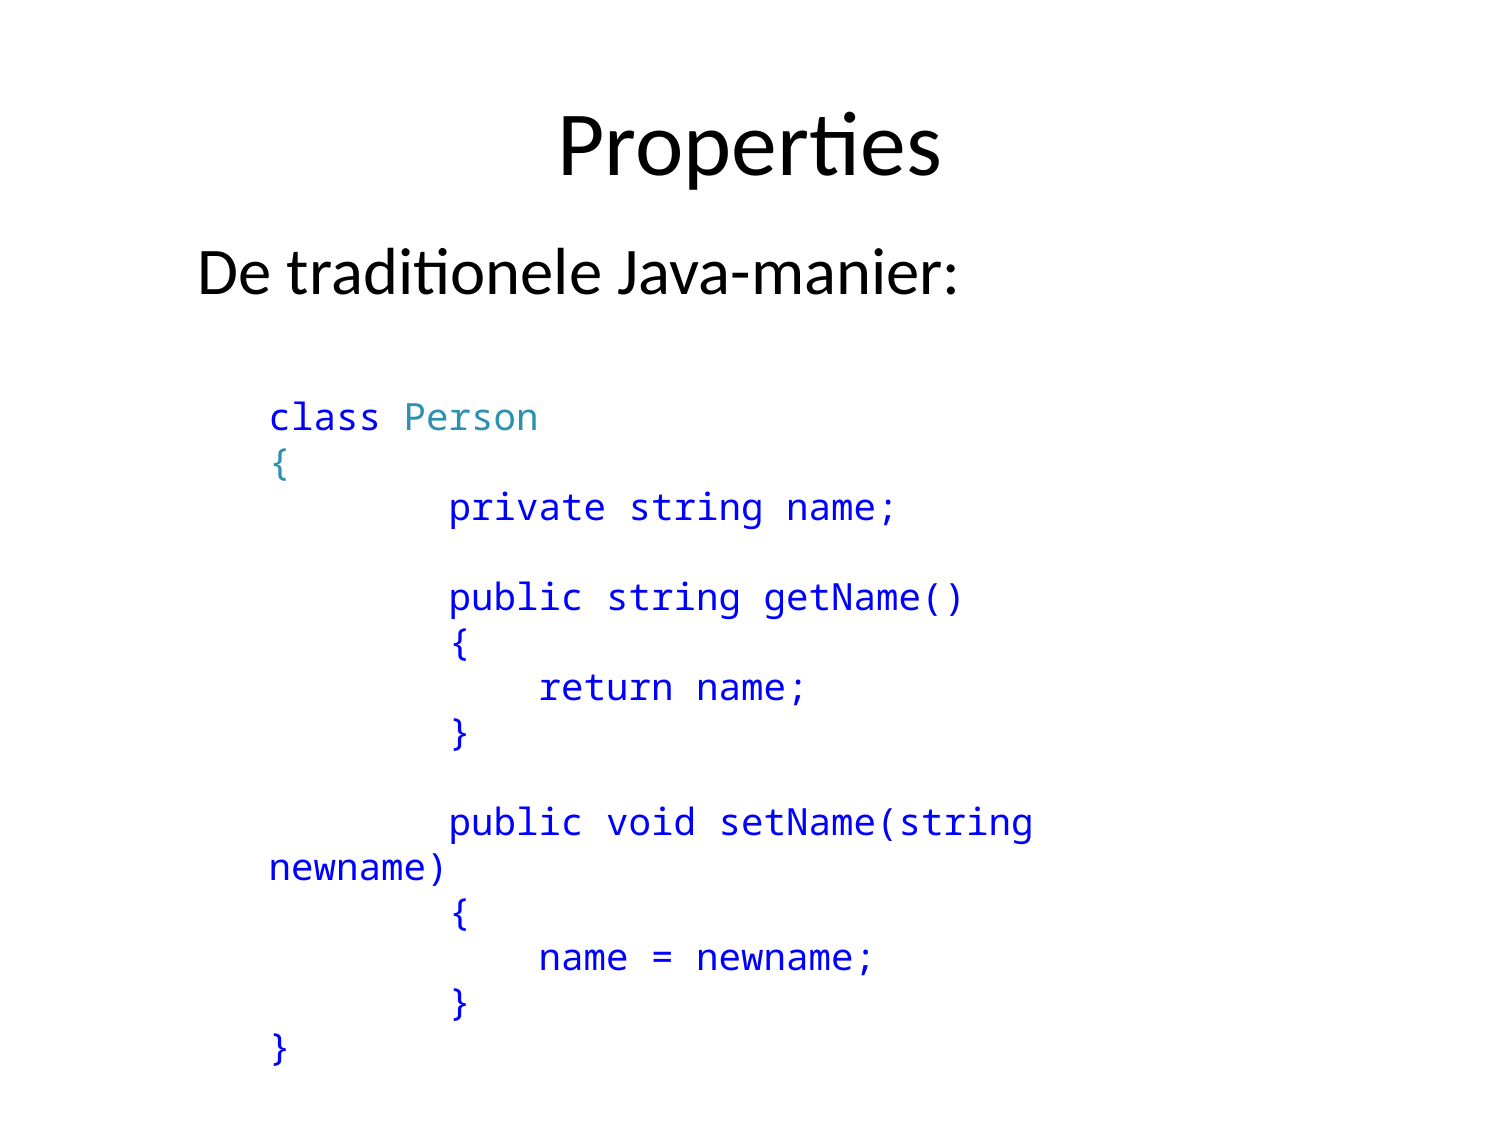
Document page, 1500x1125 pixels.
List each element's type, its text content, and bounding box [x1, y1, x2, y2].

text_box class Person { private string name; public string getName() { return name; } public void setName(string newname) { name = newname; } } [253, 385, 1235, 1120]
list De traditionele Java-manier: [183, 219, 1500, 438]
title Properties [75, 45, 1425, 233]
